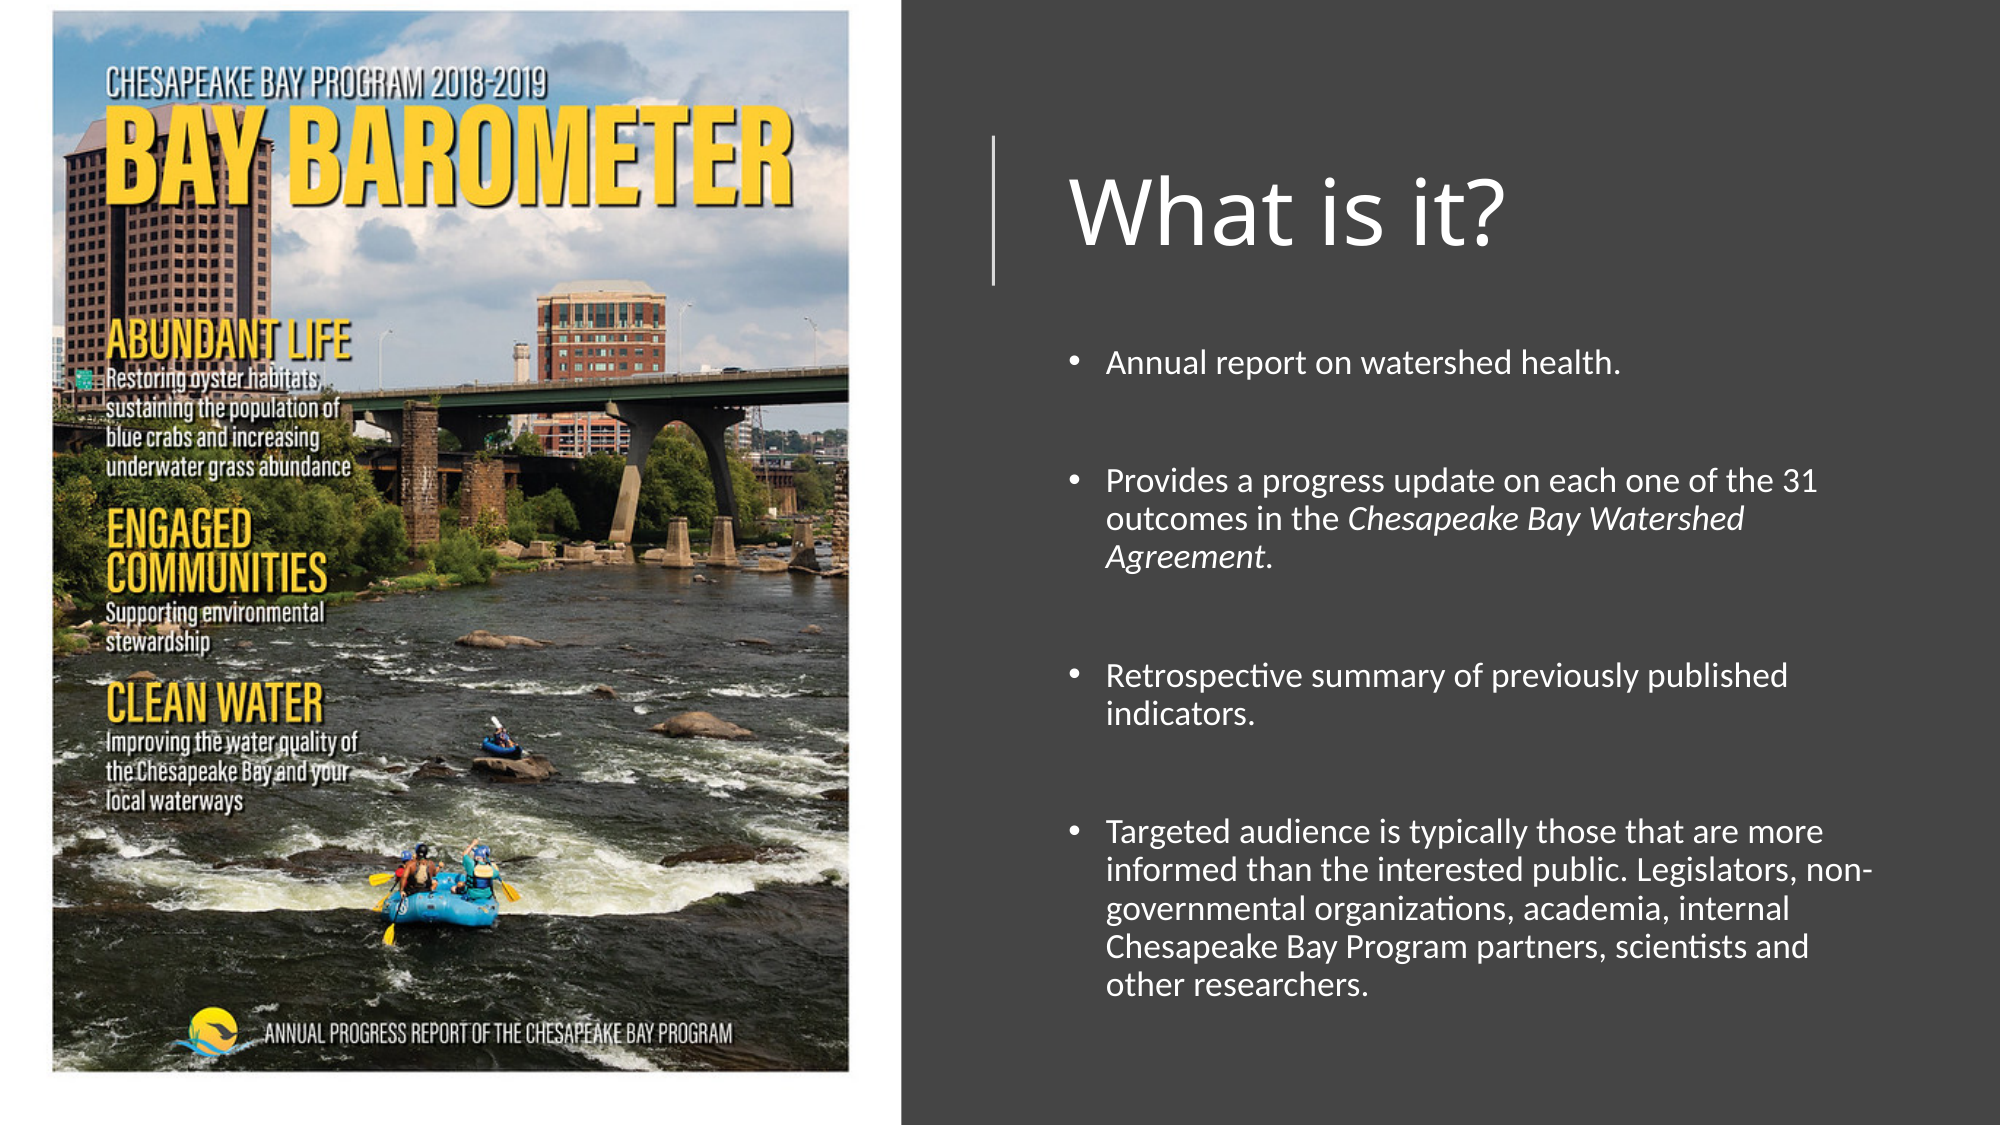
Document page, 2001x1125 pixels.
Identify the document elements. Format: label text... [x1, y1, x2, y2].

list Annual report on watershed health. Provides a progress update on each one of the 31 outcomes in the Chesapeake Bay Watershed Agreement. Retrospective summary of previously published indicators. Targeted audience is typically those that are more informed than the interested public. Legislators, non-governmental organizations, academia, internal Chesapeake Bay Program partners, scientists and other researchers. [1053, 336, 1899, 1013]
title What is it? [1053, 116, 1899, 314]
picture [0, 0, 902, 1125]
text_box [902, 0, 2000, 1125]
